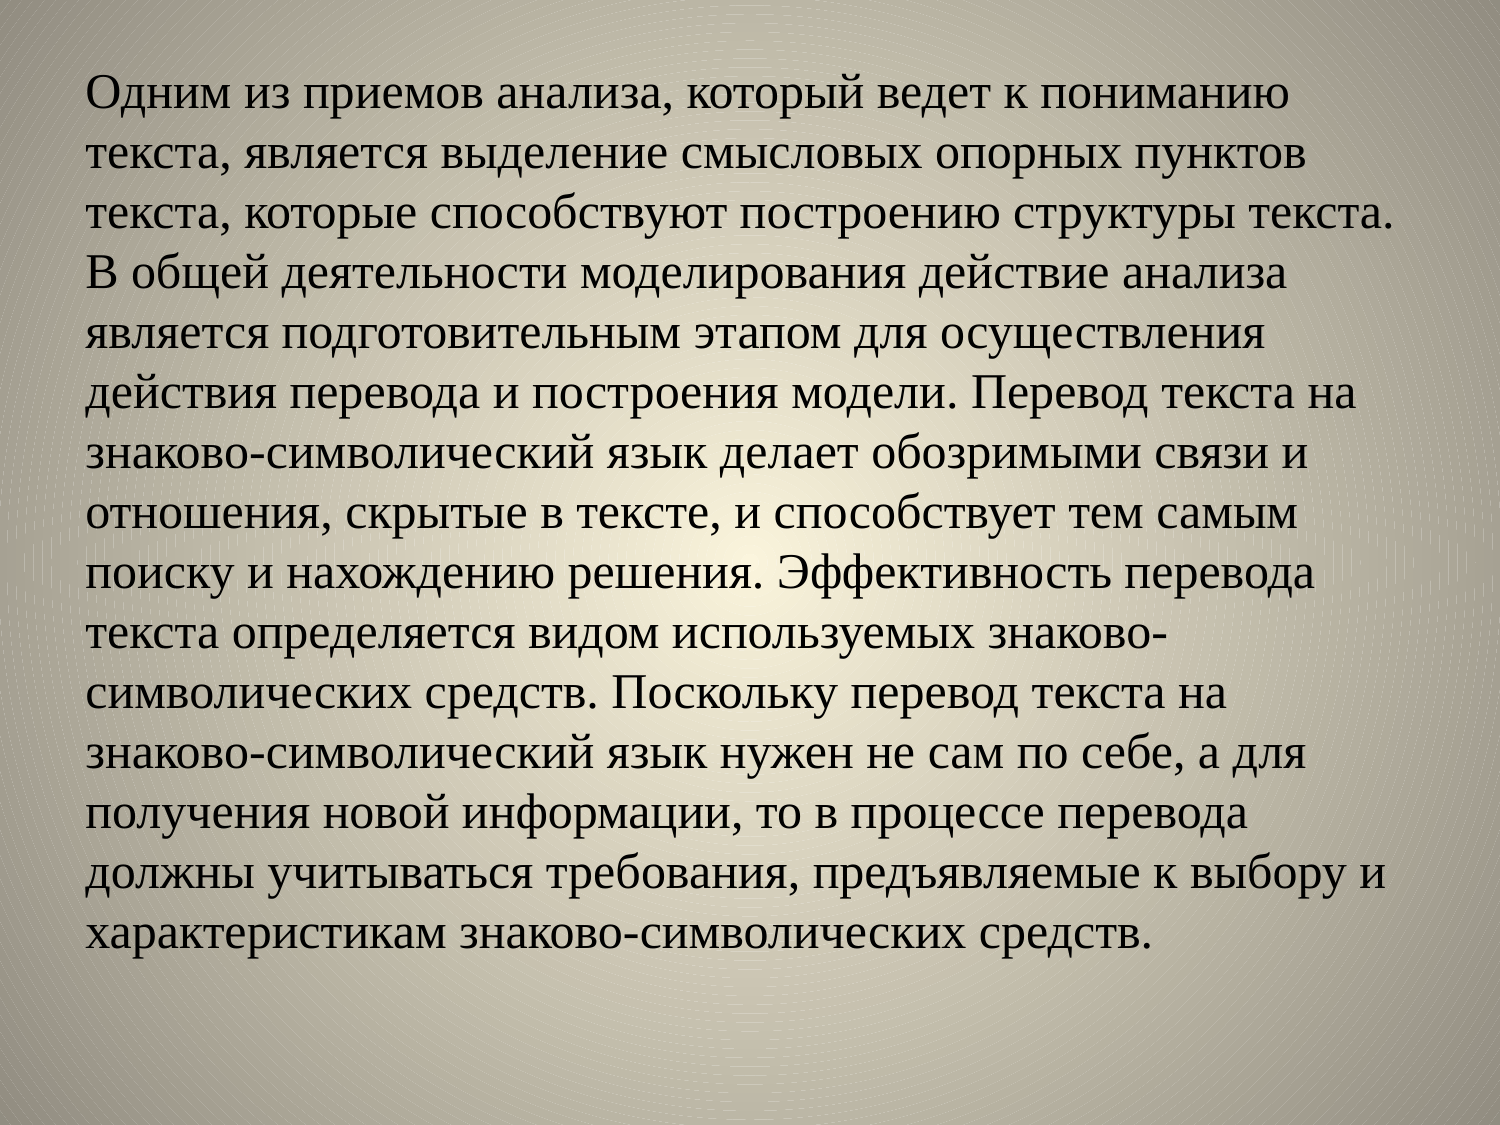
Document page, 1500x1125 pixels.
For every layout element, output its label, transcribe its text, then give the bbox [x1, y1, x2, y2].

text_box Одним из приемов анализа, который ведет к пониманию текста, является выделение смысловых опорных пунктов текста, которые способствуют построению структуры текста. В общей деятельности моделирования действие анализа является подготовительным этапом для осуществления действия перевода и построения модели. Перевод текста на знаково-символический язык делает обозримыми связи и отношения, скрытые в тексте, и способствует тем самым поиску и нахождению решения. Эффективность перевода текста определяется видом используемых знаково-символических средств. Поскольку перевод текста на знаково-символический язык нужен не сам по себе, а для получения новой информации, то в процессе перевода должны учитываться требования, предъявляемые к выбору и характеристикам знаково-символических средств. [70, 51, 1430, 967]
